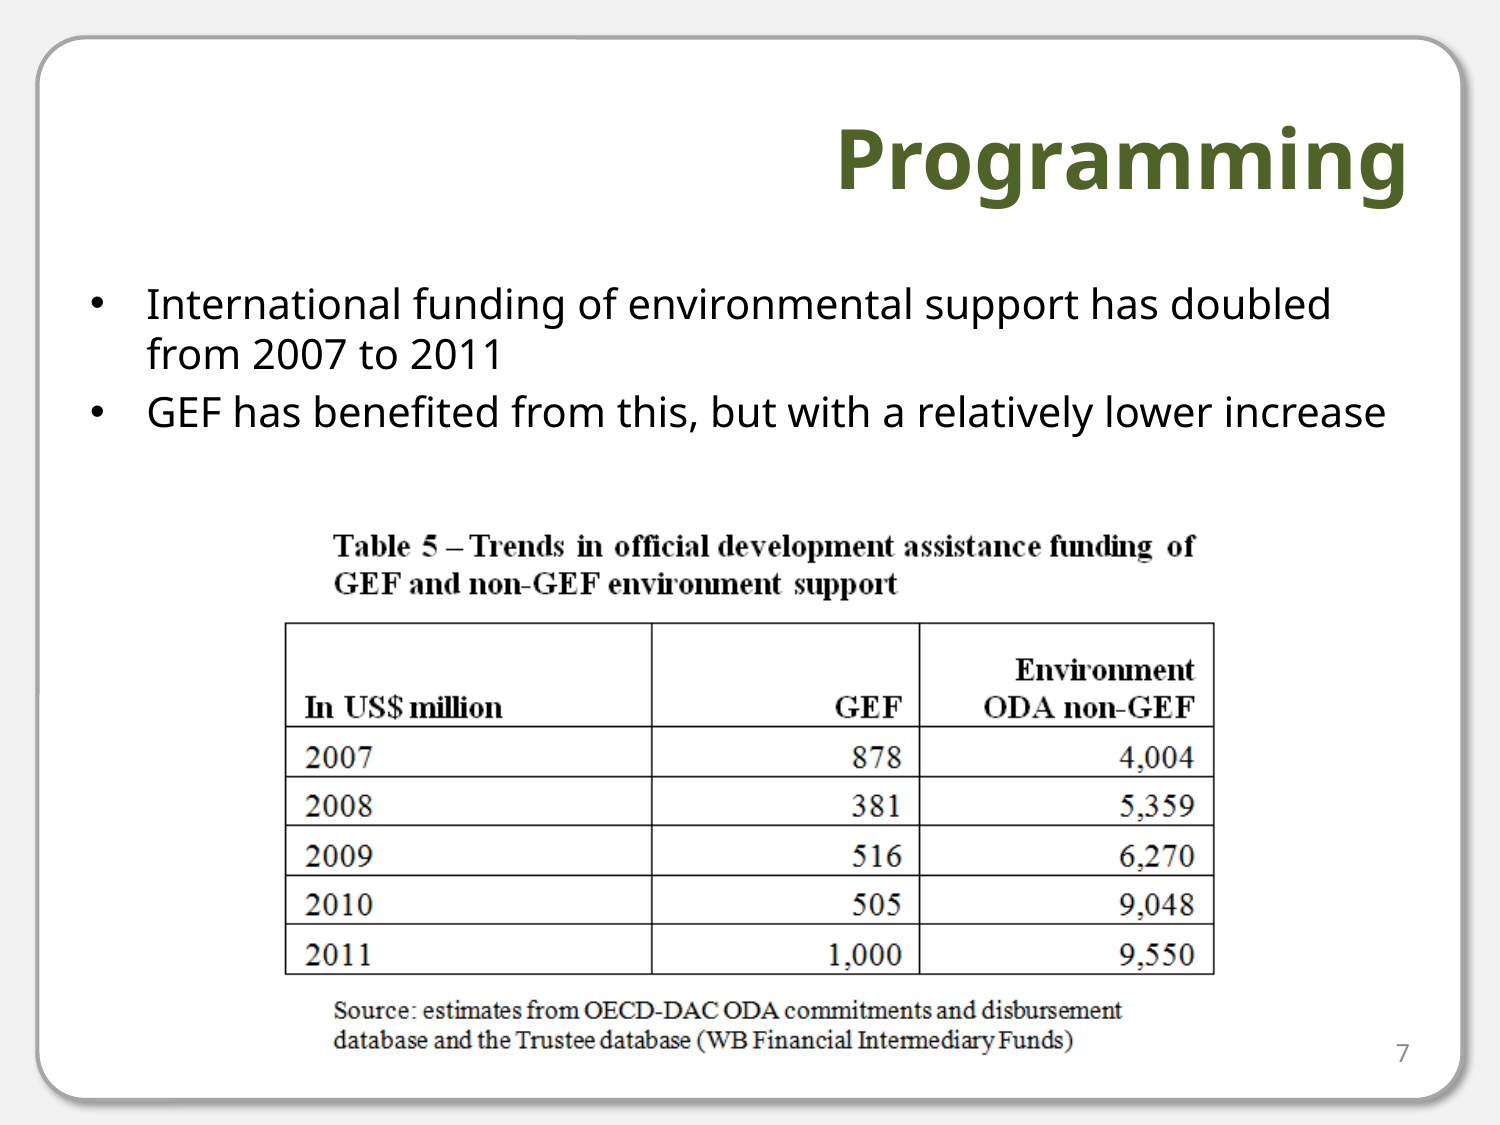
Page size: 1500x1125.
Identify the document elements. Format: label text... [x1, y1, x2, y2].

list International funding of environmental support has doubled from 2007 to 2011 GEF has benefited from this, but with a relatively lower increase [75, 270, 1425, 513]
title Programming [75, 62, 1425, 250]
picture [271, 524, 1229, 1066]
slide_number 7 [1074, 1025, 1425, 1085]
